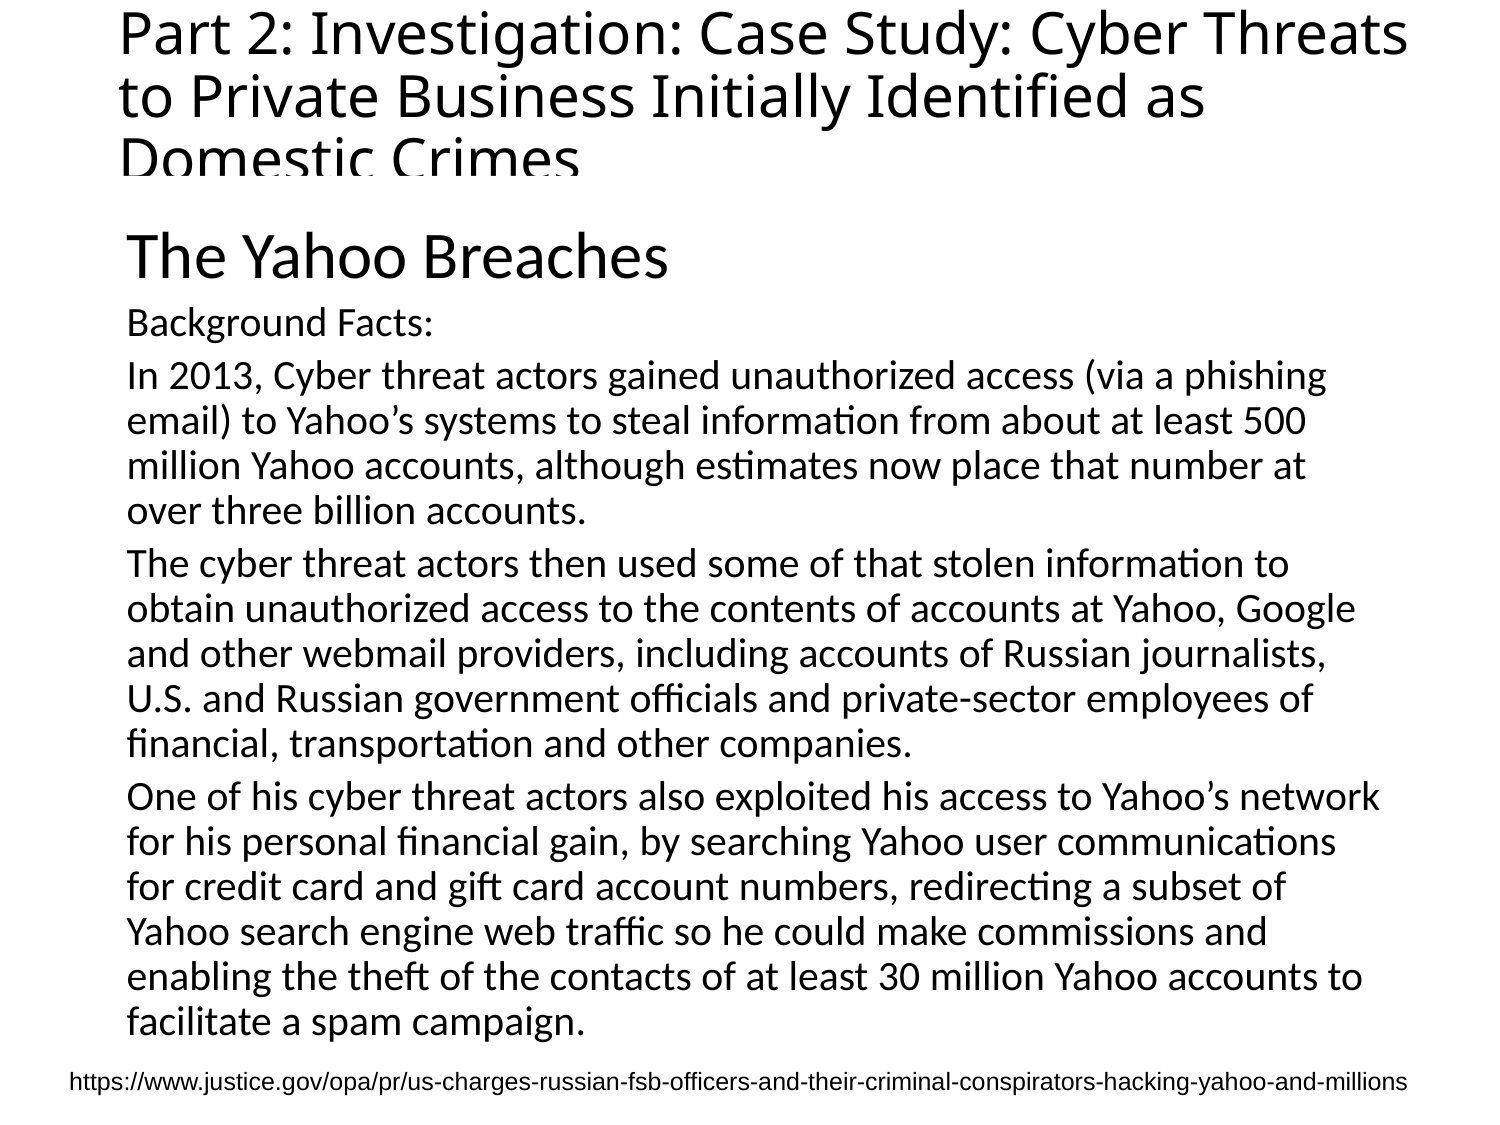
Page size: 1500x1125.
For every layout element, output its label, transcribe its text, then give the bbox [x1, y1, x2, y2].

text_box https://www.justice.gov/opa/pr/us-charges-russian-fsb-officers-and-their-criminal-conspirators-hacking-yahoo-and-millions [54, 1057, 1446, 1103]
title Part 2: Investigation: Case Study: Cyber Threats to Private Business Initially Identified as Domestic Crimes [102, 21, 1433, 177]
list The Yahoo Breaches Background Facts: In 2013, Cyber threat actors gained unauthorized access (via a phishing email) to Yahoo’s systems to steal information from about at least 500 million Yahoo accounts, although estimates now place that number at over three billion accounts. The cyber threat actors then used some of that stolen information to obtain unauthorized access to the contents of accounts at Yahoo, Google and other webmail providers, including accounts of Russian journalists, U.S. and Russian government officials and private-sector employees of financial, transportation and other companies. One of his cyber threat actors also exploited his access to Yahoo’s network for his personal financial gain, by searching Yahoo user communications for credit card and gift card account numbers, redirecting a subset of Yahoo search engine web traffic so he could make commissions and enabling the theft of the contacts of at least 30 million Yahoo accounts to facilitate a spam campaign. [102, 175, 1398, 1001]
